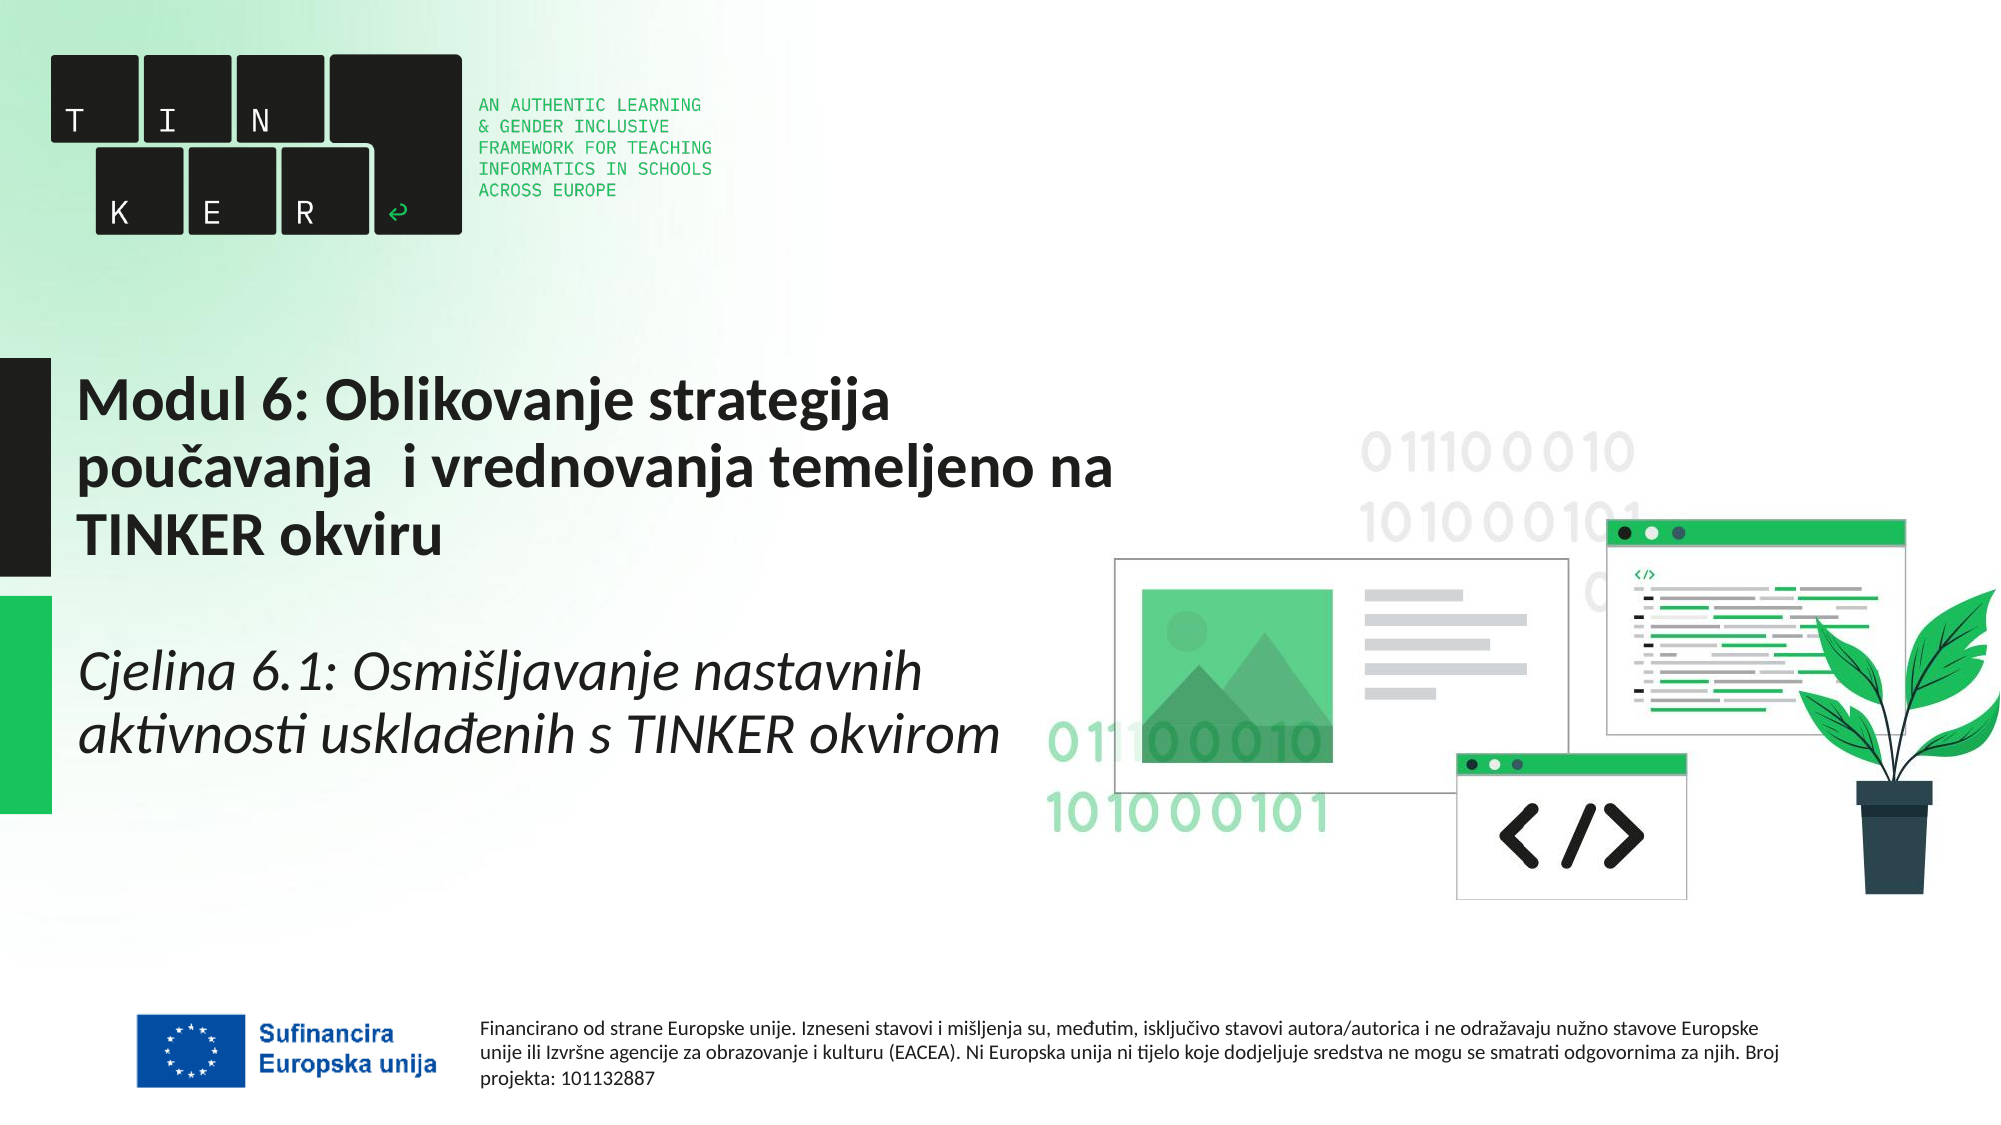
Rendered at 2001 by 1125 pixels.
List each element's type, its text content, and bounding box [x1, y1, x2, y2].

picture [0, 0, 843, 1125]
picture [1047, 431, 2000, 900]
title Modul 6: Oblikovanje strategija poučavanja i vrednovanja temeljeno na TINKER okviru [61, 358, 1196, 578]
subtitle Cjelina 6.1: Osmišljavanje nastavnih aktivnosti usklađenih s TINKER okvirom [63, 597, 1054, 810]
